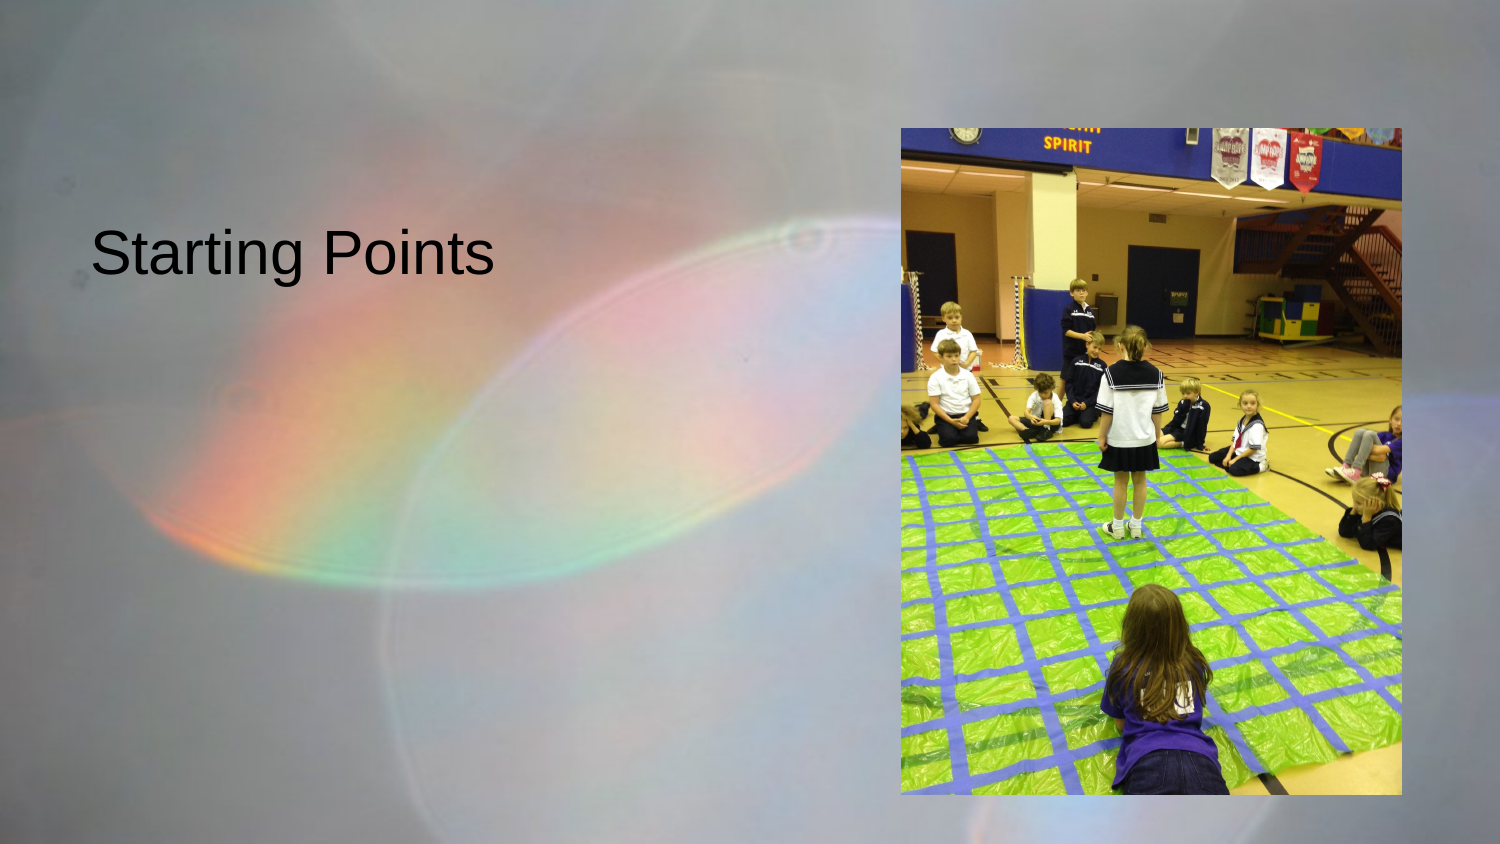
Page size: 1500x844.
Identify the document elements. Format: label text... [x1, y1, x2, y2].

picture [0, 0, 1500, 844]
list Starting Points [75, 196, 1425, 808]
